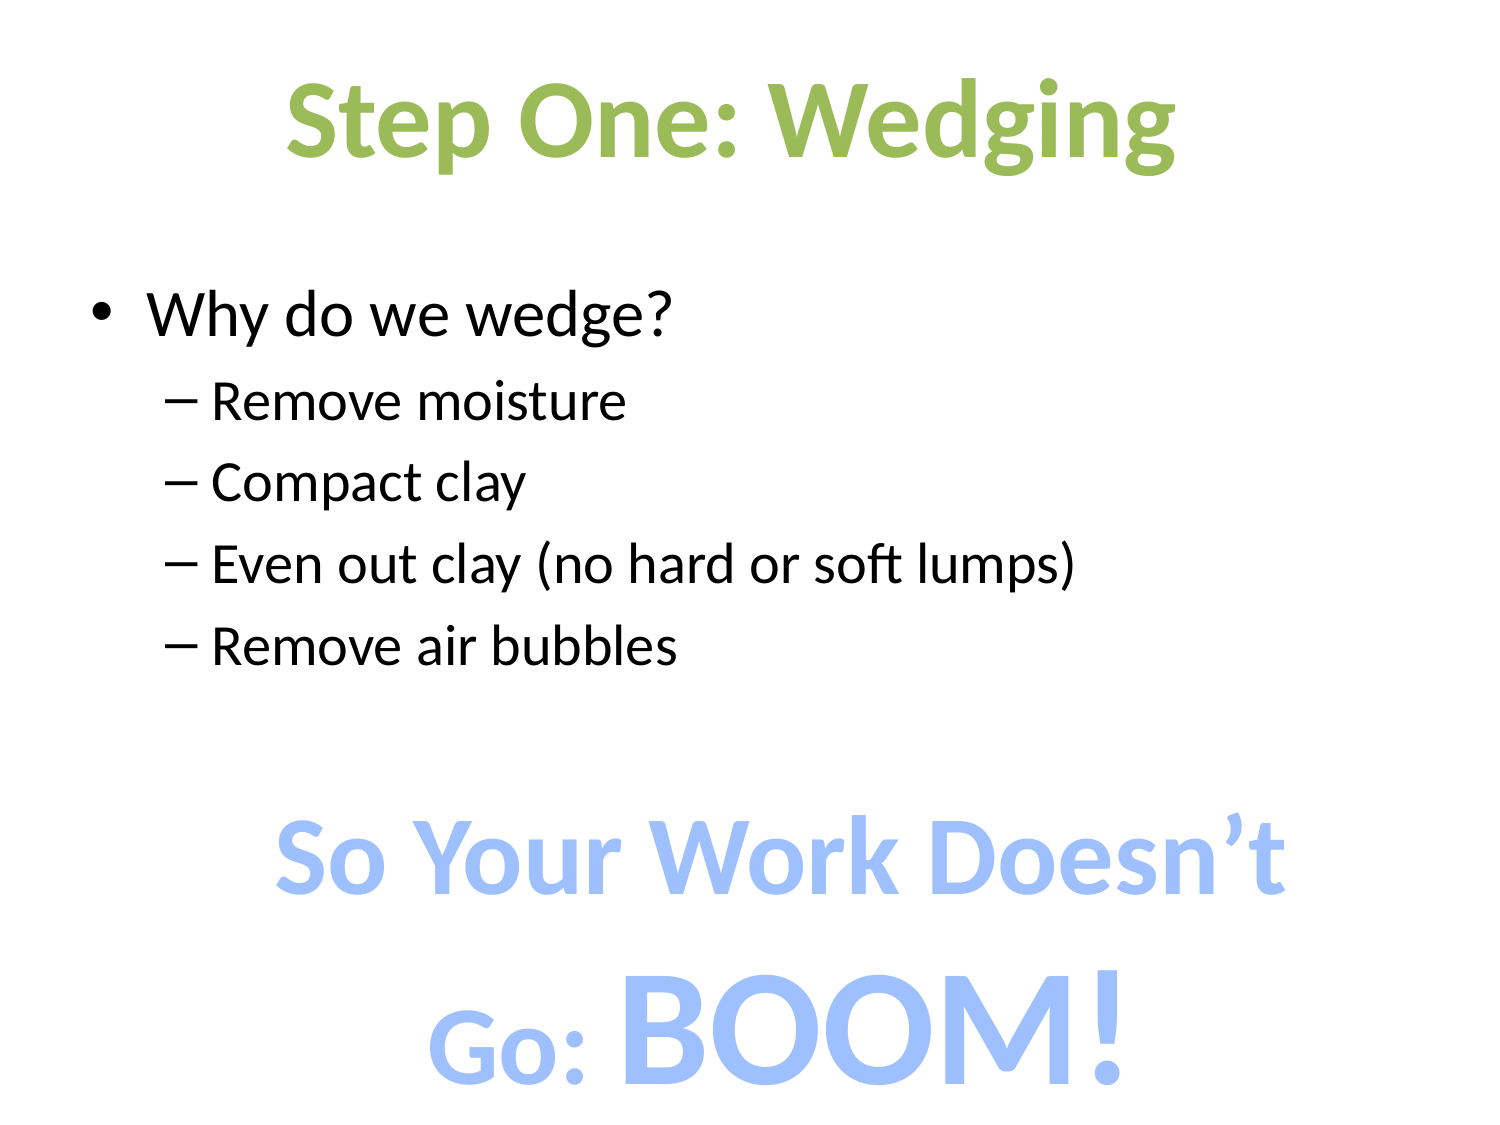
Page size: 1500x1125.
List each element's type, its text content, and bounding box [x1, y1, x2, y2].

list Why do we wedge? Remove moisture Compact clay Even out clay (no hard or soft lumps) Remove air bubbles [75, 262, 1425, 1005]
text_box Step One: Wedging [269, 37, 1193, 188]
text_box So Your Work Doesn’t Go: BOOM! [259, 774, 1304, 1125]
